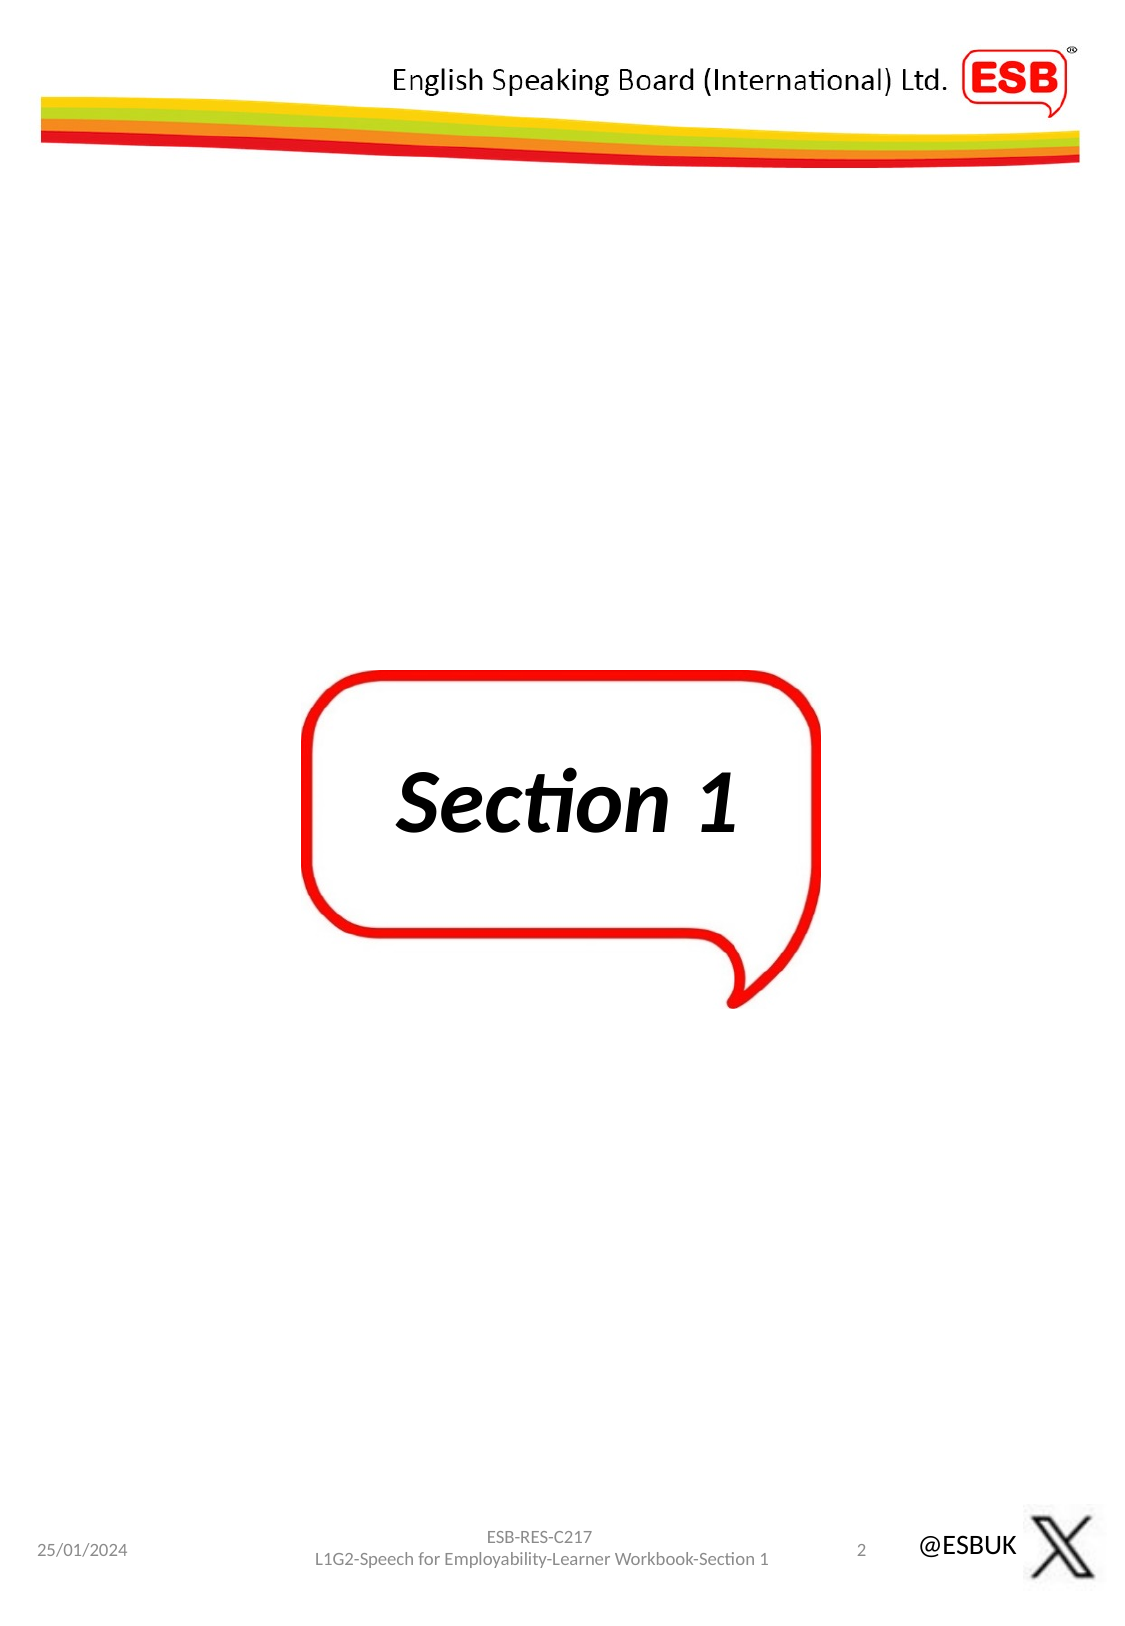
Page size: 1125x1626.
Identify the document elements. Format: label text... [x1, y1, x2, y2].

picture [1023, 1504, 1107, 1591]
picture [0, 1, 1125, 234]
slide_number 2 [697, 1506, 882, 1593]
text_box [301, 670, 821, 1009]
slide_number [22, 1506, 276, 1593]
footer ESB-RES-C217 L1G2-Speech for Employability-Learner Workbook-Section 1 [296, 1521, 697, 1593]
